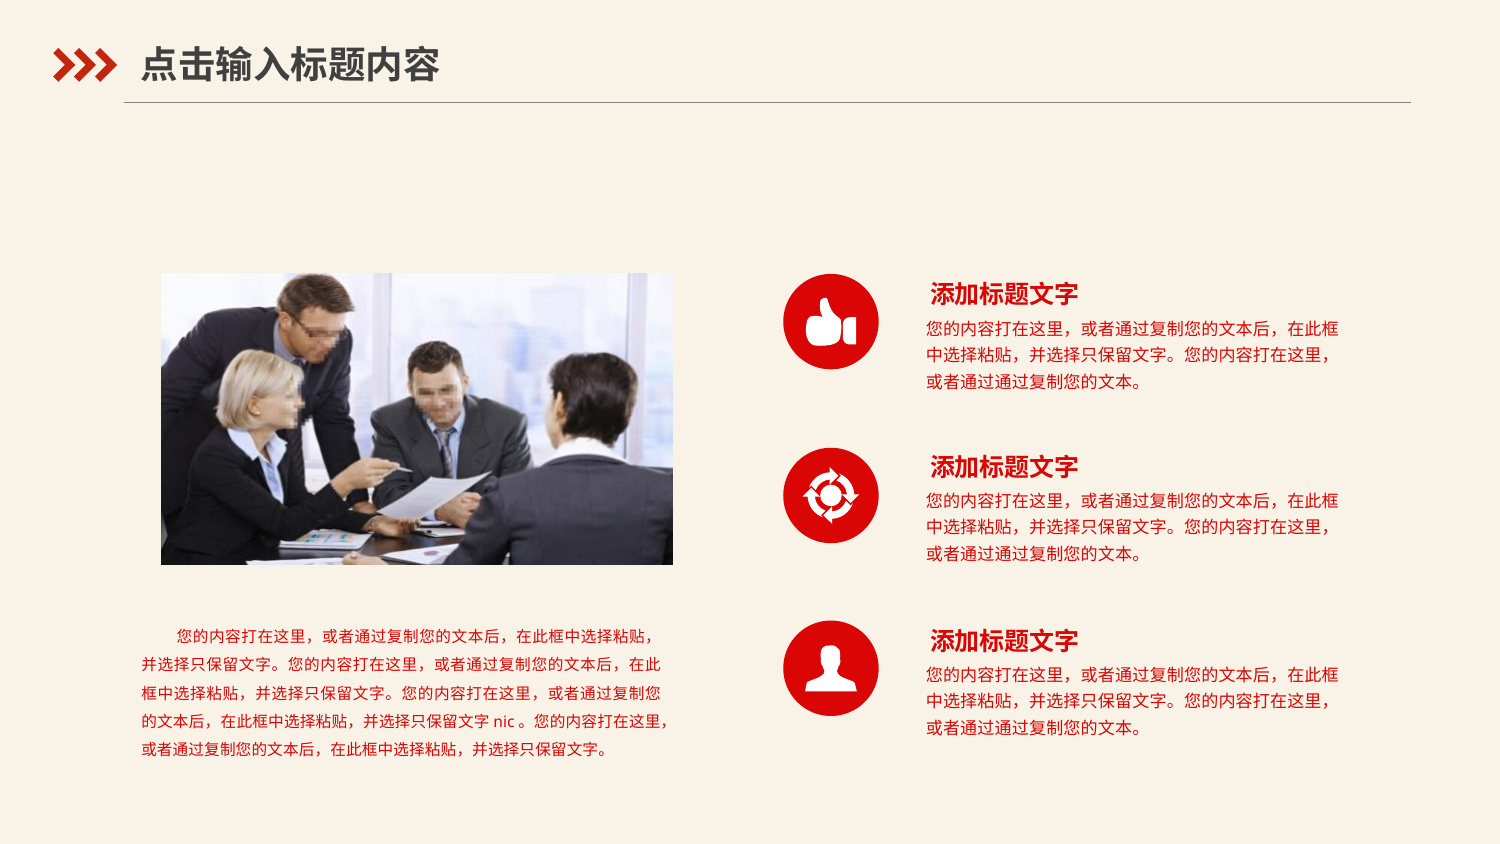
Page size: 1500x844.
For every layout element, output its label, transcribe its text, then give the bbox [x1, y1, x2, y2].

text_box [52, 47, 118, 82]
text_box [782, 446, 880, 545]
text_box [802, 467, 860, 524]
text_box 您的内容打在这里，或者通过复制您的文本后，在此框中选择粘贴，并选择只保留文字。您的内容打在这里，或者通过通过复制您的文本。 [910, 304, 1372, 400]
text_box 您的内容打在这里，或者通过复制您的文本后，在此框中选择粘贴，并选择只保留文字。您的内容打在这里，或者通过通过复制您的文本。 [910, 650, 1372, 746]
text_box [782, 619, 880, 718]
text_box 您的内容打在这里，或者通过复制您的文本后，在此框中选择粘贴，并选择只保留文字。您的内容打在这里，或者通过复制您的文本后，在此框中选择粘贴，并选择只保留文字。您的内容打在这里，或者通过复制您的文本后，在此框中选择粘贴，并选择只保留文字nic。您的内容打在这里，或者通过复制您的文本后，在此框中选择粘贴，并选择只保留文字。 [126, 610, 676, 766]
text_box 添加标题文字 [915, 436, 1226, 476]
text_box [782, 272, 880, 371]
text_box [805, 297, 857, 346]
picture [161, 273, 673, 566]
text_box 添加标题文字 [915, 264, 1226, 304]
text_box [805, 645, 857, 692]
text_box 点击输入标题内容 [140, 32, 491, 95]
text_box 您的内容打在这里，或者通过复制您的文本后，在此框中选择粘贴，并选择只保留文字。您的内容打在这里，或者通过通过复制您的文本。 [910, 476, 1372, 572]
text_box 添加标题文字 [915, 610, 1226, 650]
